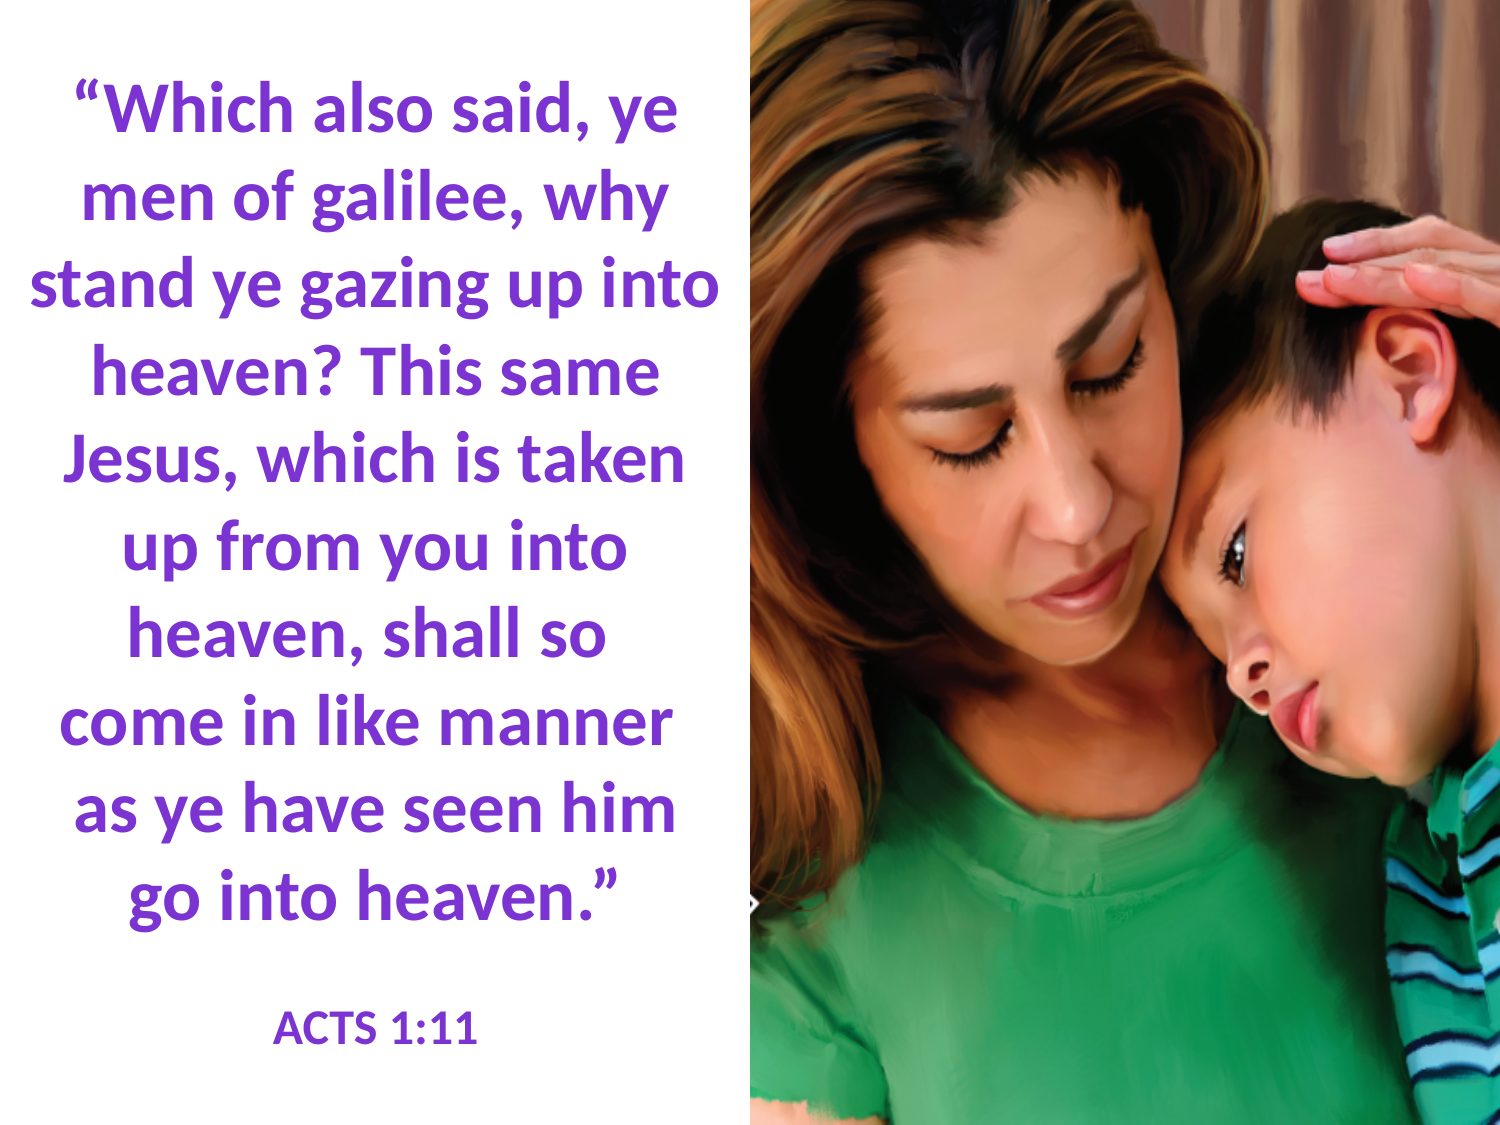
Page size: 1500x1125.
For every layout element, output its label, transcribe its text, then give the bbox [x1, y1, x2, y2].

text_box “Which also said, ye men of galilee, why stand ye gazing up into heaven? This same Jesus, which is taken up from you into heaven, shall so come in like manner as ye have seen him go into heaven.” Acts 1:11 [10, 52, 741, 1063]
picture [749, 0, 1500, 1125]
